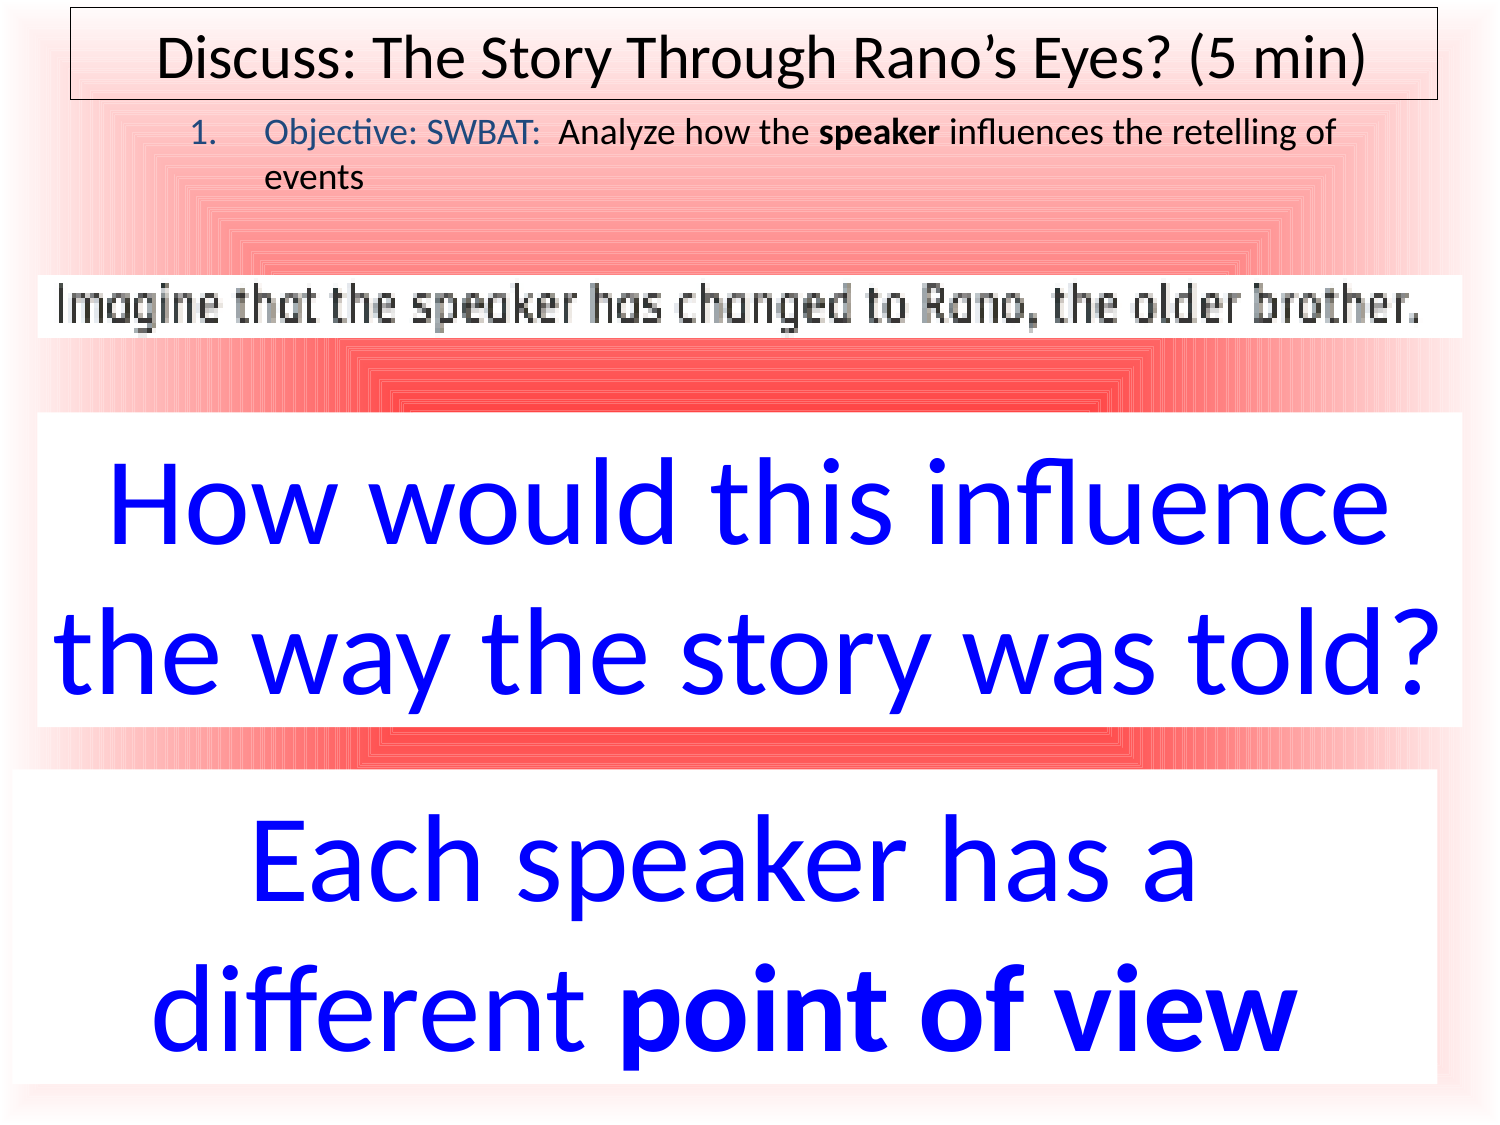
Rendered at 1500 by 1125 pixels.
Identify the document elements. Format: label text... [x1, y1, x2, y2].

text_box Objective: SWBAT: Analyze how the speaker influences the retelling of events [70, 99, 1413, 205]
title Discuss: The Story Through Rano’s Eyes? (5 min) [70, 7, 1438, 100]
text_box Each speaker has a different point of view [12, 769, 1438, 1085]
text_box How would this influence the way the story was told? [37, 412, 1463, 728]
picture [37, 274, 1463, 338]
